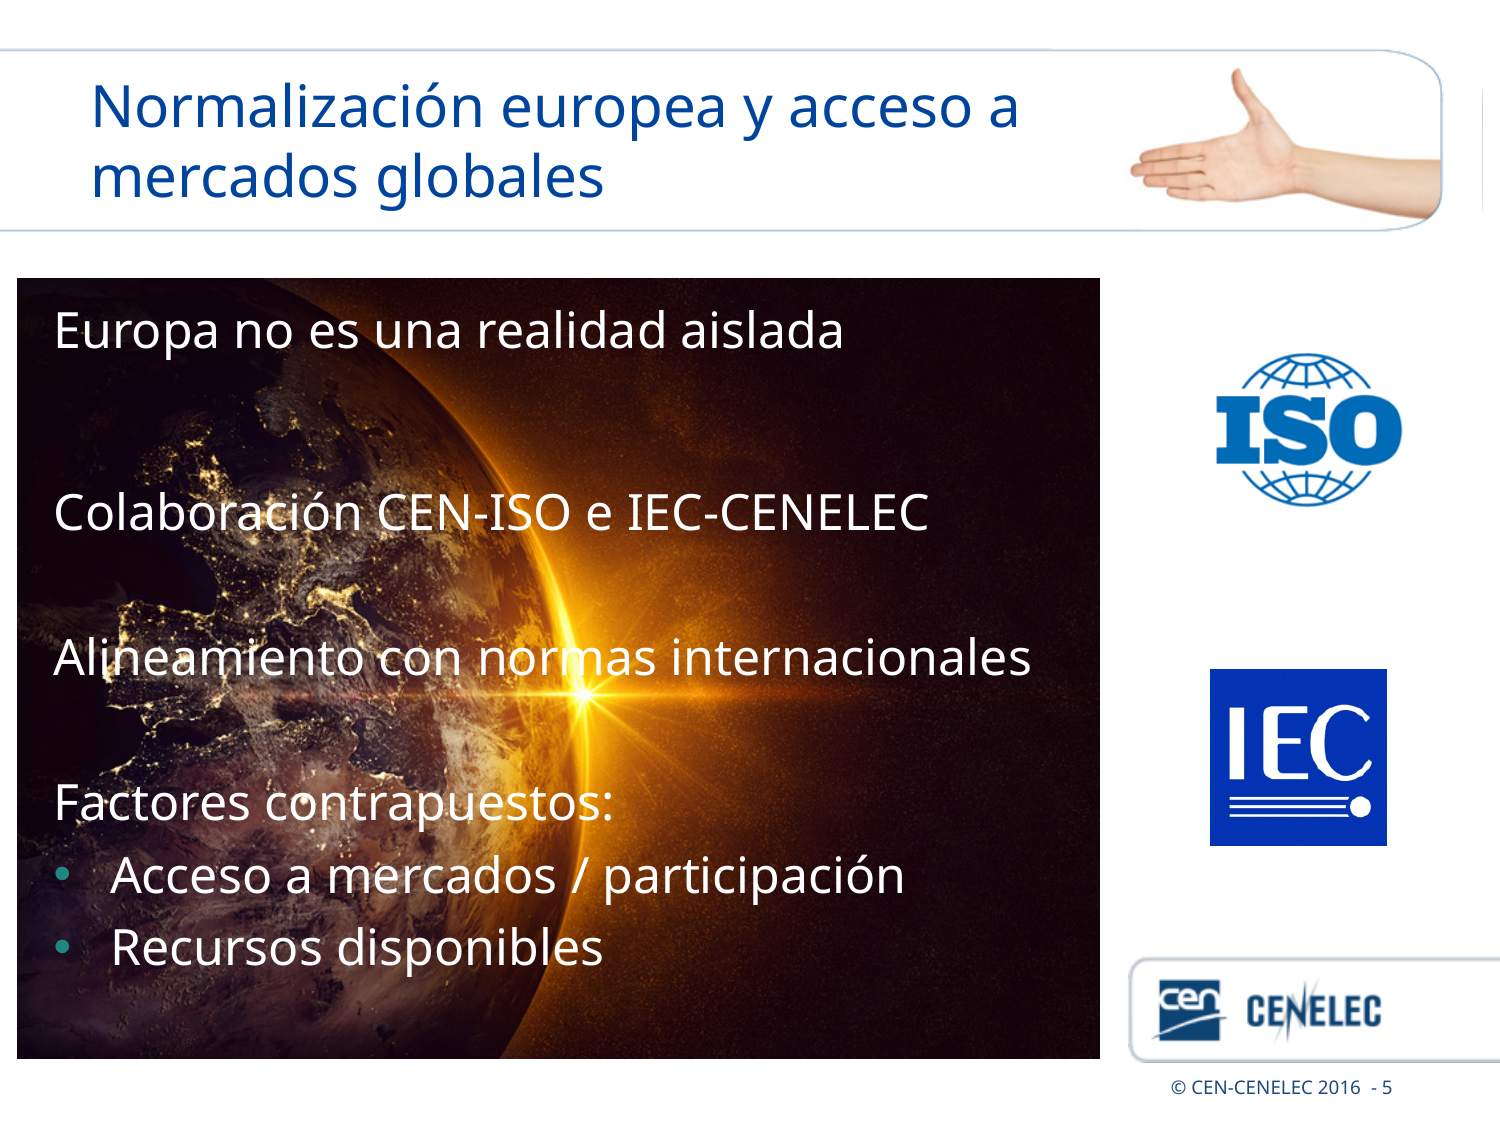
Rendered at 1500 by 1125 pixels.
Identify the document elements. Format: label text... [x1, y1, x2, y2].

title Normalización europea y acceso a mercados globales [75, 45, 1093, 233]
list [17, 278, 1100, 1059]
picture [0, 14, 1500, 847]
picture [1113, 940, 1500, 1074]
